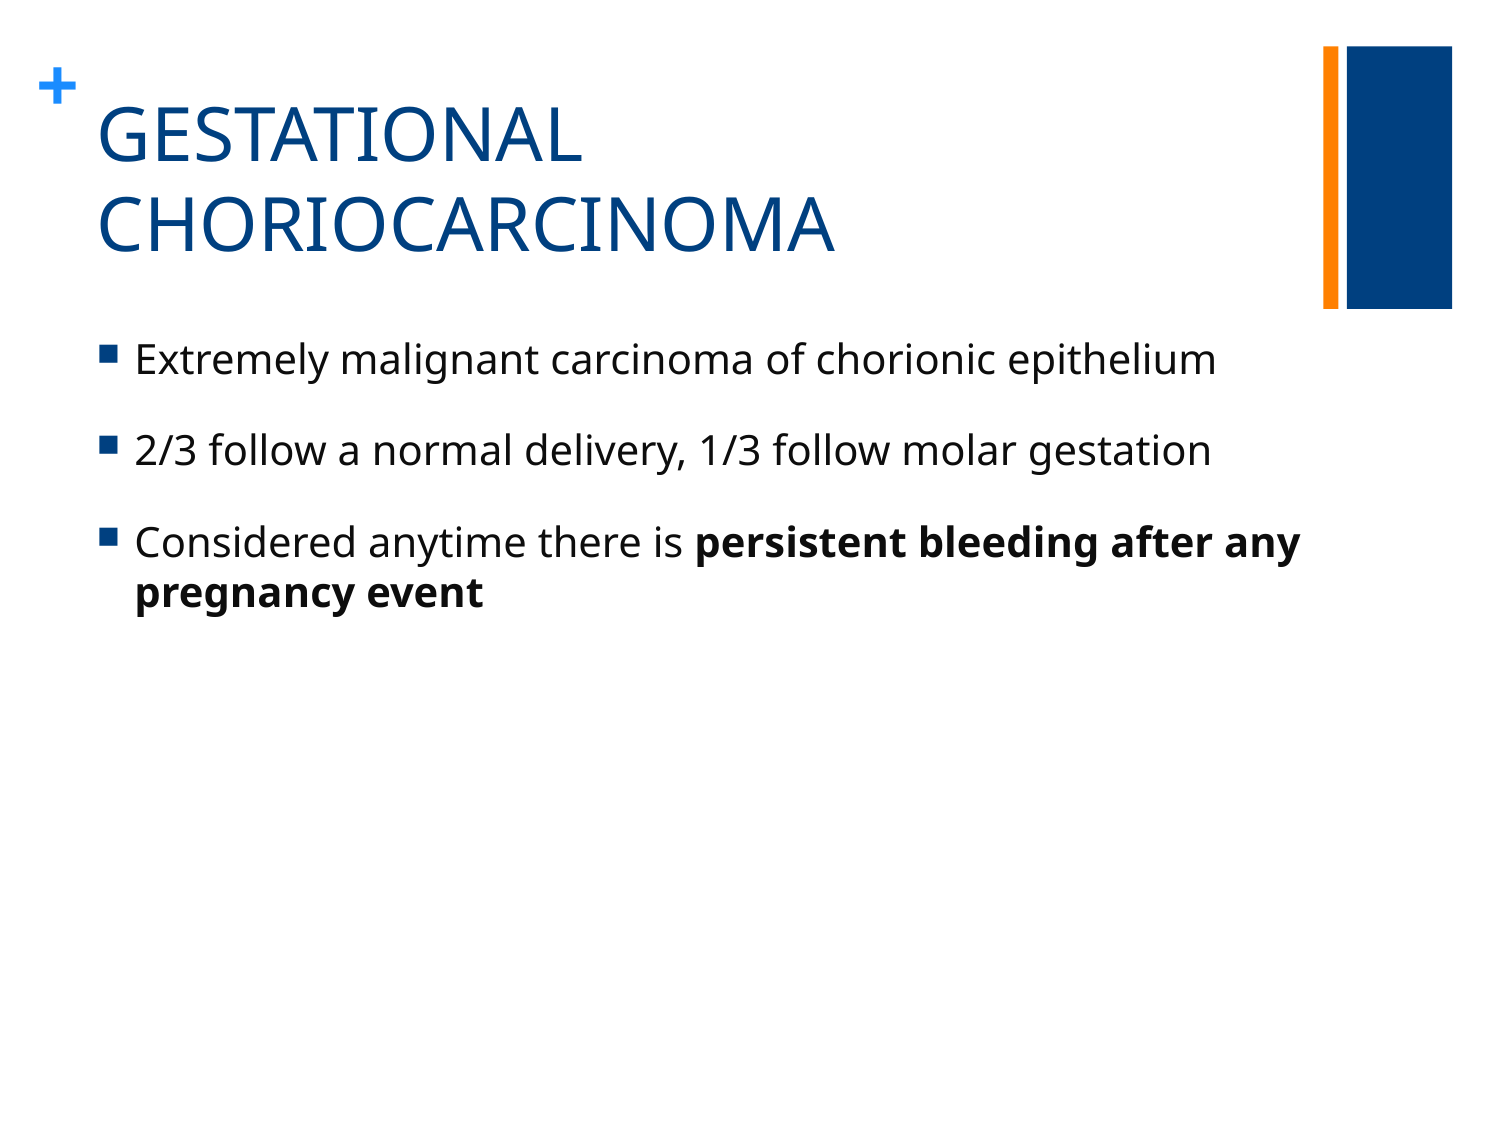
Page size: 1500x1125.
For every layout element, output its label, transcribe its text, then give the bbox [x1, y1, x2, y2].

list Extremely malignant carcinoma of chorionic epithelium 2/3 follow a normal delivery, 1/3 follow molar gestation Considered anytime there is persistent bleeding after any pregnancy event [81, 324, 1322, 1005]
title GESTATIONAL CHORIOCARCINOMA [81, 79, 1322, 263]
